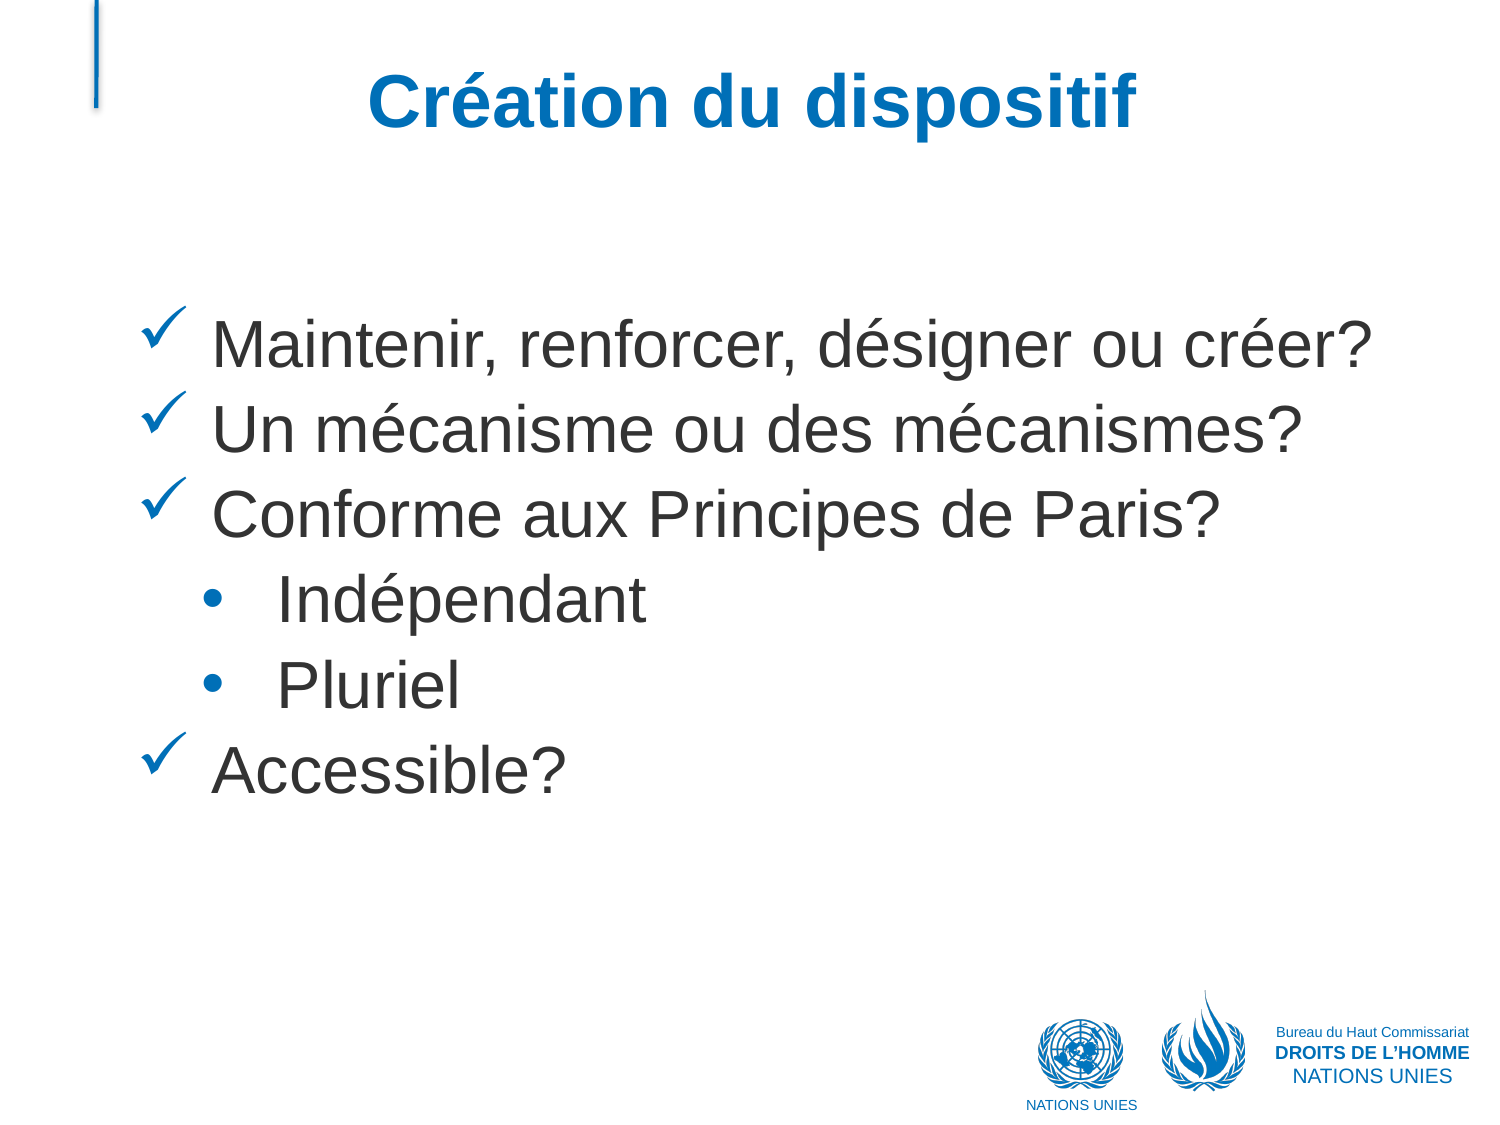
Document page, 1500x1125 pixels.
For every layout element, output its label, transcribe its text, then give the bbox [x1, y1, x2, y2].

picture [1037, 990, 1457, 1107]
text_box NATIONS UNIES [980, 1088, 1184, 1121]
text_box Bureau du Haut Commissariat DROITS DE L’HOMME NATIONS UNIES [1245, 1015, 1500, 1096]
text_box Maintenir, renforcer, désigner ou créer? Un mécanisme ou des mécanismes? Conforme aux Principes de Paris? Indépendant Pluriel Accessible? [121, 223, 1392, 984]
title Création du dispositif [68, 45, 1437, 224]
